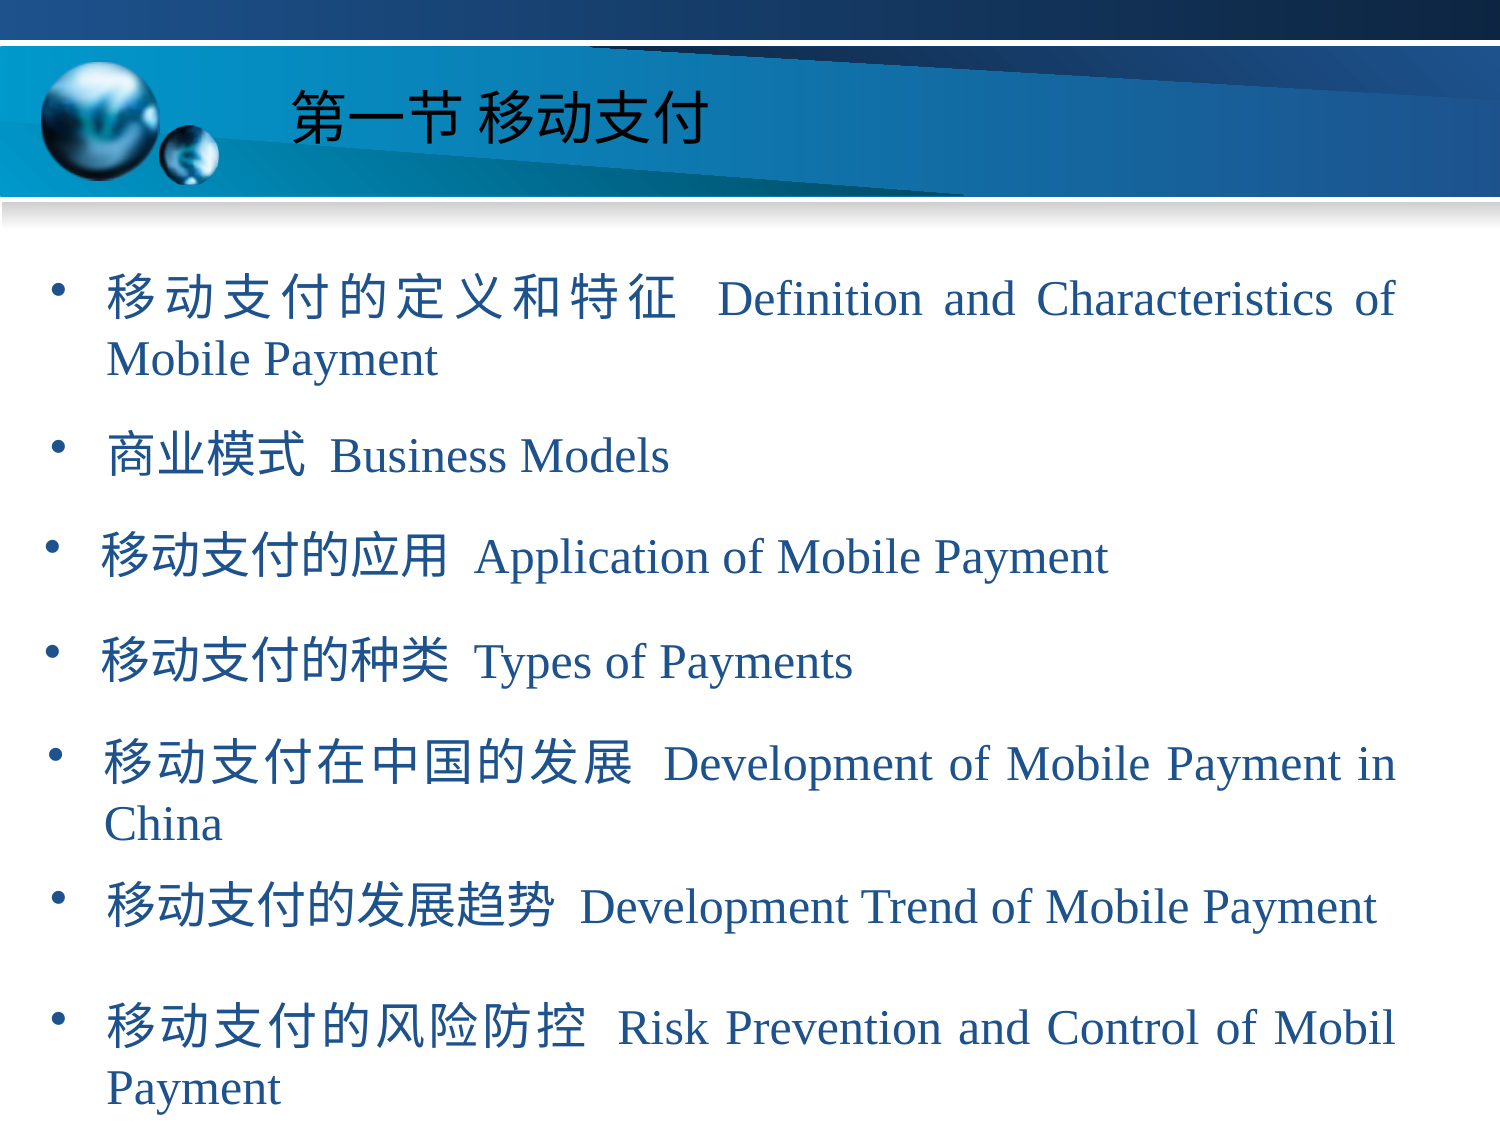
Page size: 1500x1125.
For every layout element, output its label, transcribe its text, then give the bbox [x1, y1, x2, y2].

text_box 移动支付的发展趋势 Development Trend of Mobile Payment [35, 866, 1462, 942]
picture [42, 63, 159, 180]
text_box 移动支付的定义和特征 Definition and Characteristics of Mobile Payment [35, 258, 1412, 393]
text_box 商业模式 Business Models [35, 415, 1074, 490]
picture [160, 126, 218, 184]
text_box 移动支付在中国的发展 Development of Mobile Payment in China [32, 723, 1412, 858]
text_box 移动支付的风险防控 Risk Prevention and Control of Mobil Payment [35, 987, 1412, 1122]
text_box 移动支付的种类 Types of Payments [29, 620, 1068, 696]
title 第一节 移动支付 [274, 44, 1363, 188]
text_box 移动支付的应用 Application of Mobile Payment [29, 515, 1477, 591]
